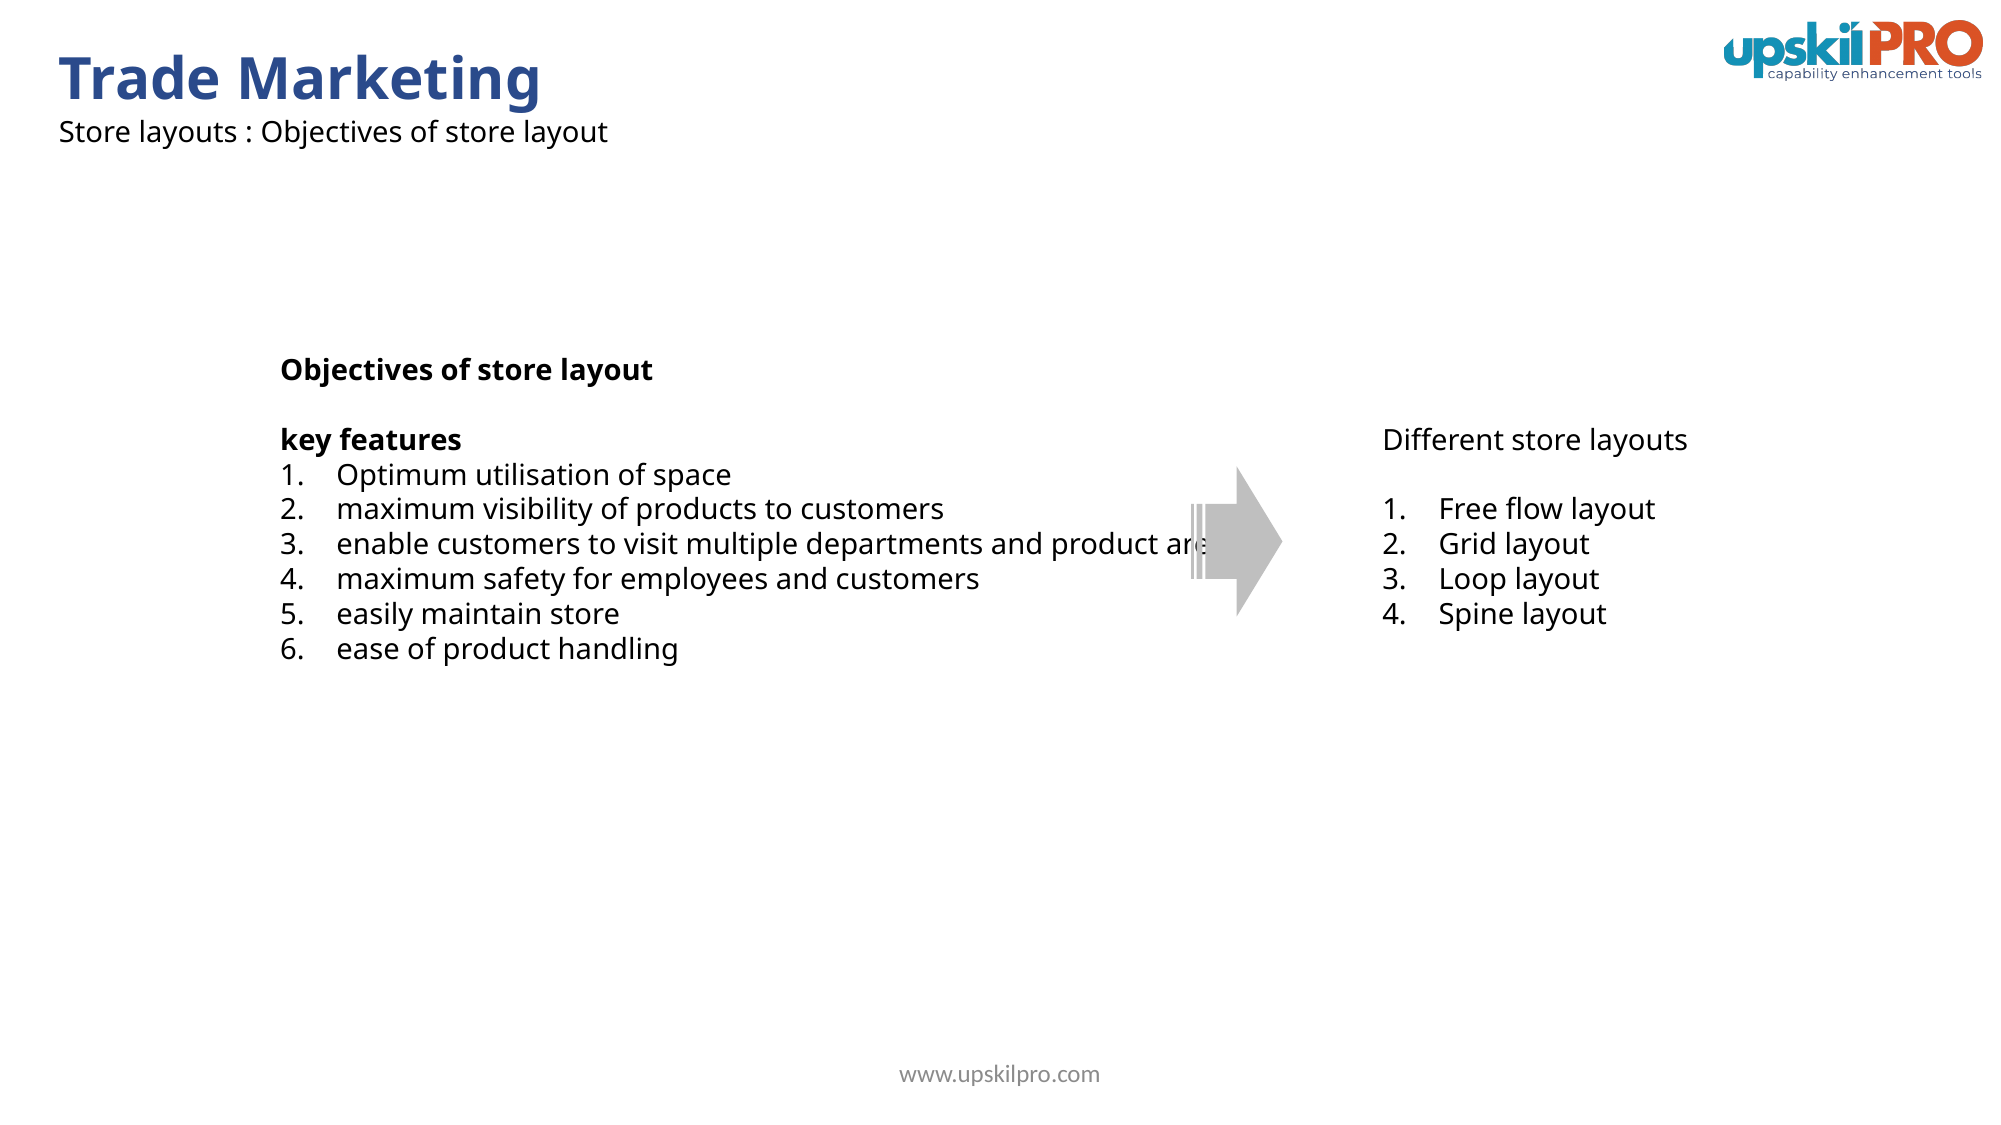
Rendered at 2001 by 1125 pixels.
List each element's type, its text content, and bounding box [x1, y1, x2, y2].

text_box Trade Marketing Store layouts : Objectives of store layout [44, 34, 1349, 157]
picture [1724, 20, 1983, 81]
text_box Different store layouts Free flow layout Grid layout Loop layout Spine layout [1409, 413, 1731, 638]
footer www.upskilpro.com [662, 1042, 1338, 1103]
text_box [1204, 462, 1284, 621]
text_box [1196, 503, 1203, 580]
text_box Objectives of store layout key features Optimum utilisation of space maximum visibility of products to customers enable customers to visit multiple departments and product areas maximum safety for employees and customers easily maintain store ease of product handling [265, 343, 1409, 673]
text_box [1190, 503, 1195, 580]
